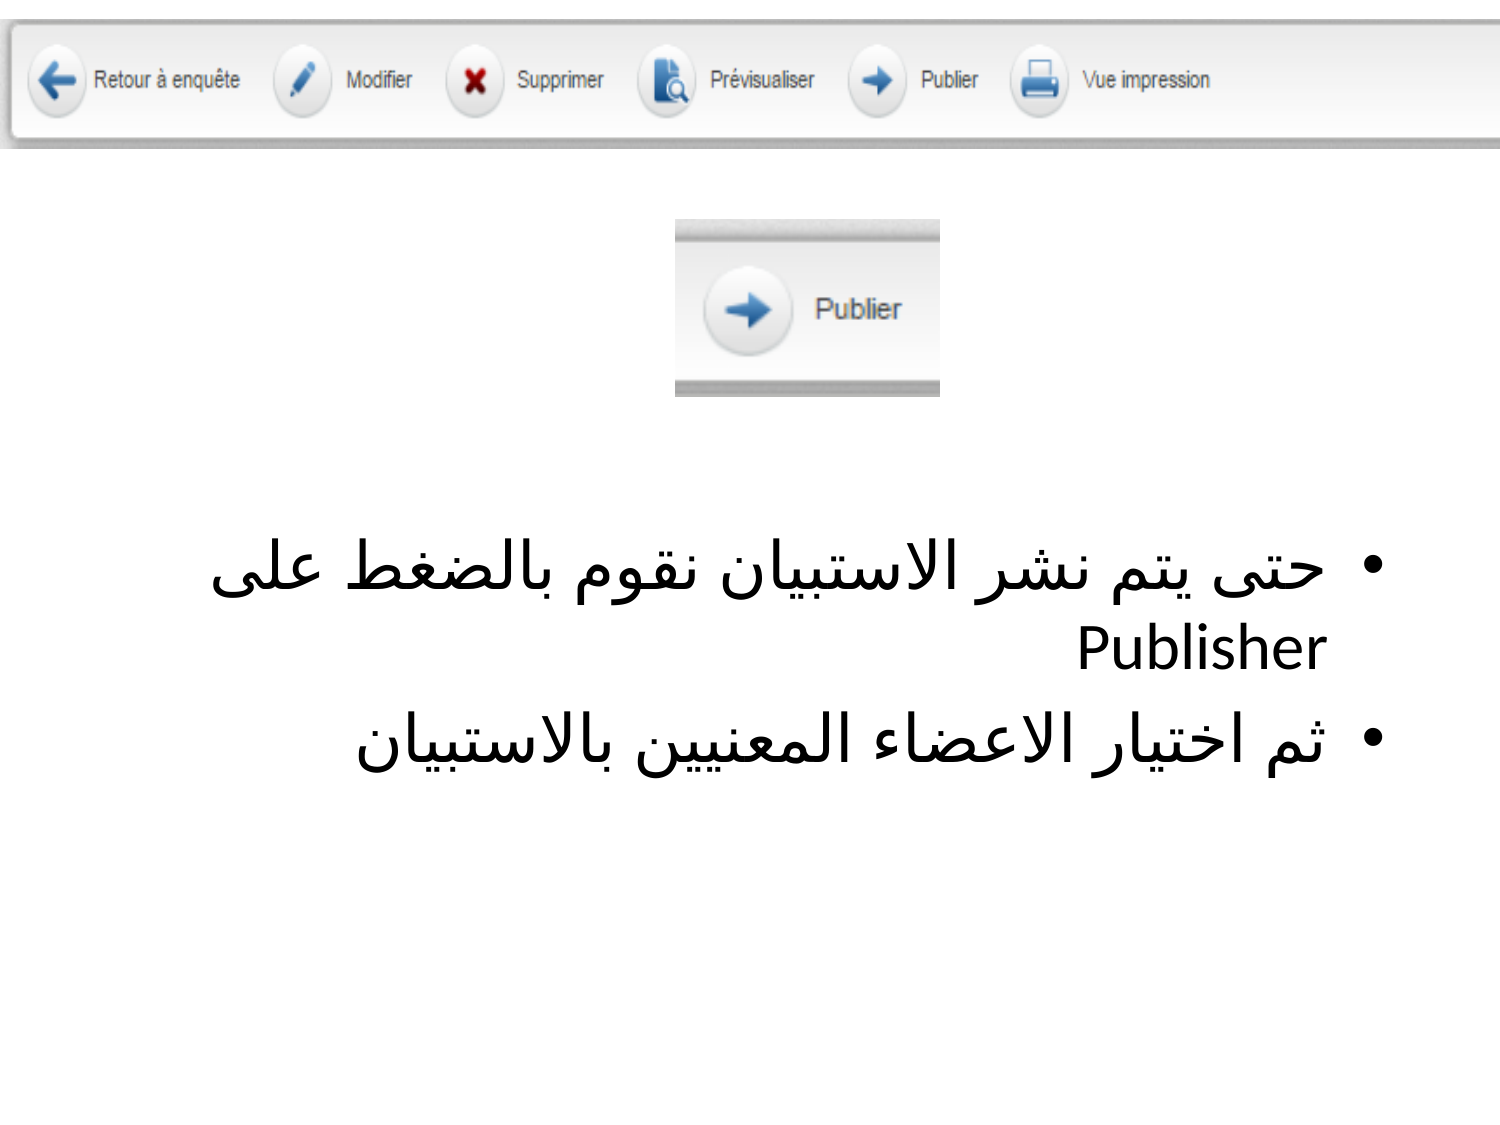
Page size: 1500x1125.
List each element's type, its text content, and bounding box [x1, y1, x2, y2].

picture [0, 19, 1500, 150]
picture [675, 219, 940, 398]
list حتى يتم نشر الاستبيان نقوم بالضغط على Publisher ثم اختيار الاعضاء المعنيين بالاستبيان [49, 515, 1400, 899]
